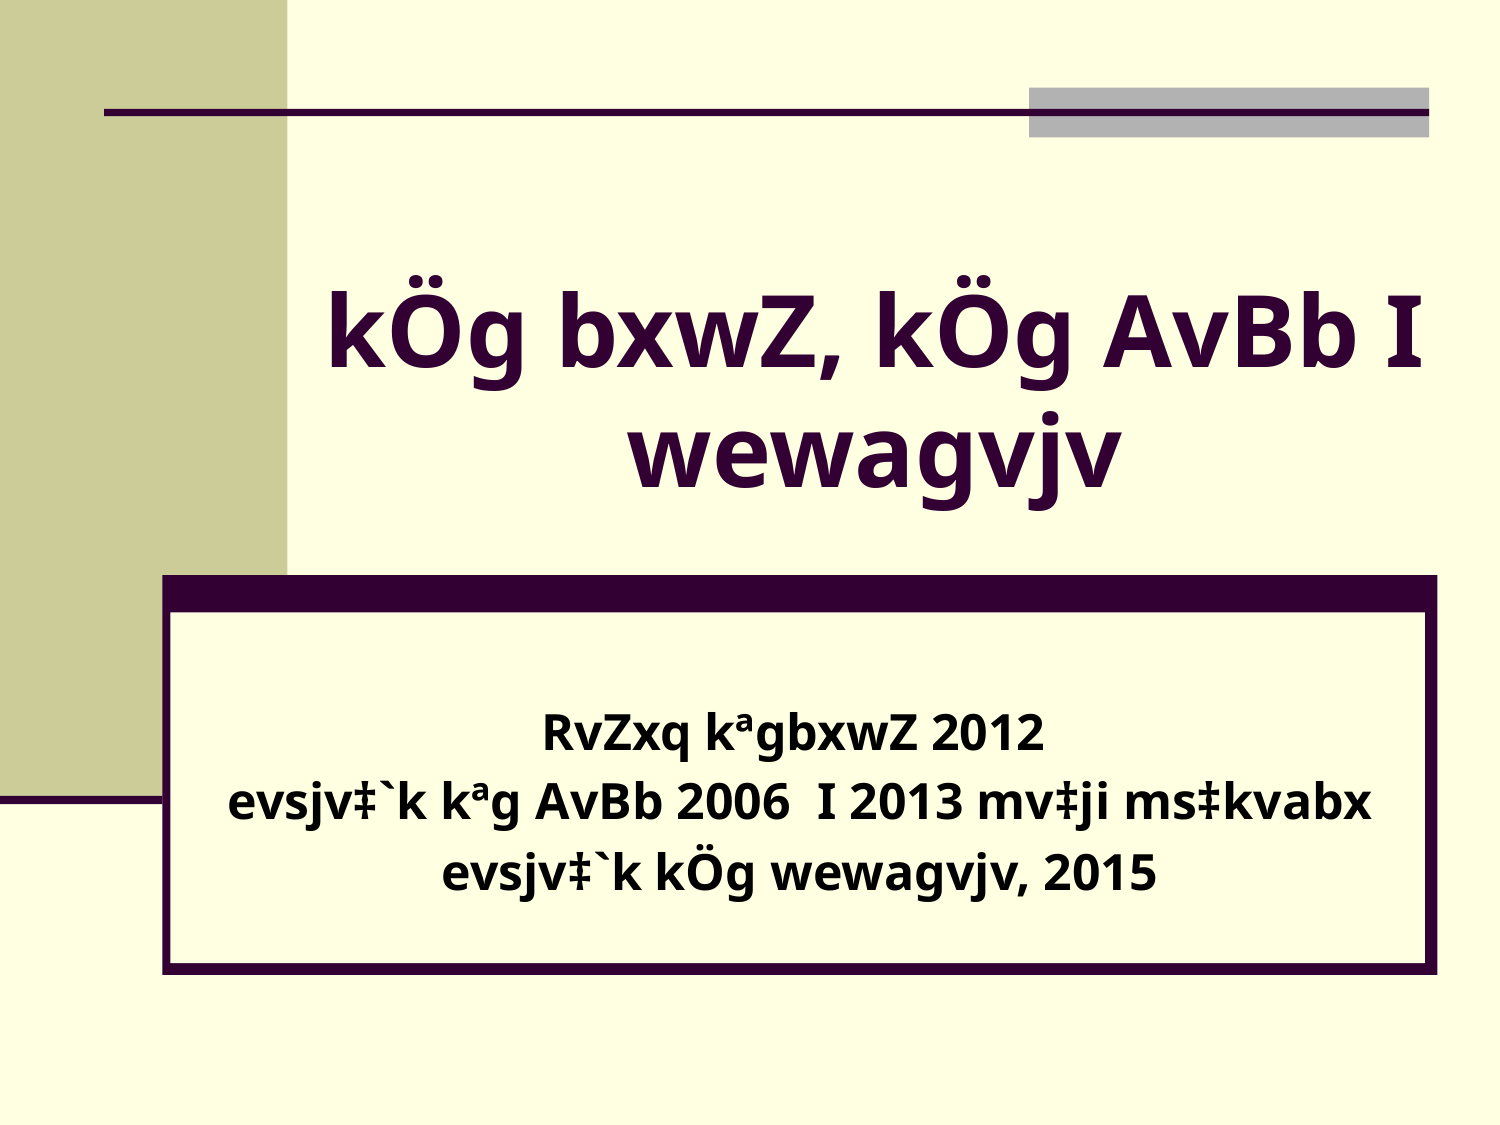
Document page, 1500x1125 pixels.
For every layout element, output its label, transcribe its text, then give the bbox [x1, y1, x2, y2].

title kÖg bxwZ, kÖg AvBb I wewagvjv [249, 224, 1500, 551]
subtitle RvZxq kªgbxwZ 2012 evsjv‡`k kªg AvBb 2006 I 2013 mv‡ji ms‡kvabx evsjv‡`k kÖg wewagvjv, 2015 [212, 637, 1388, 963]
